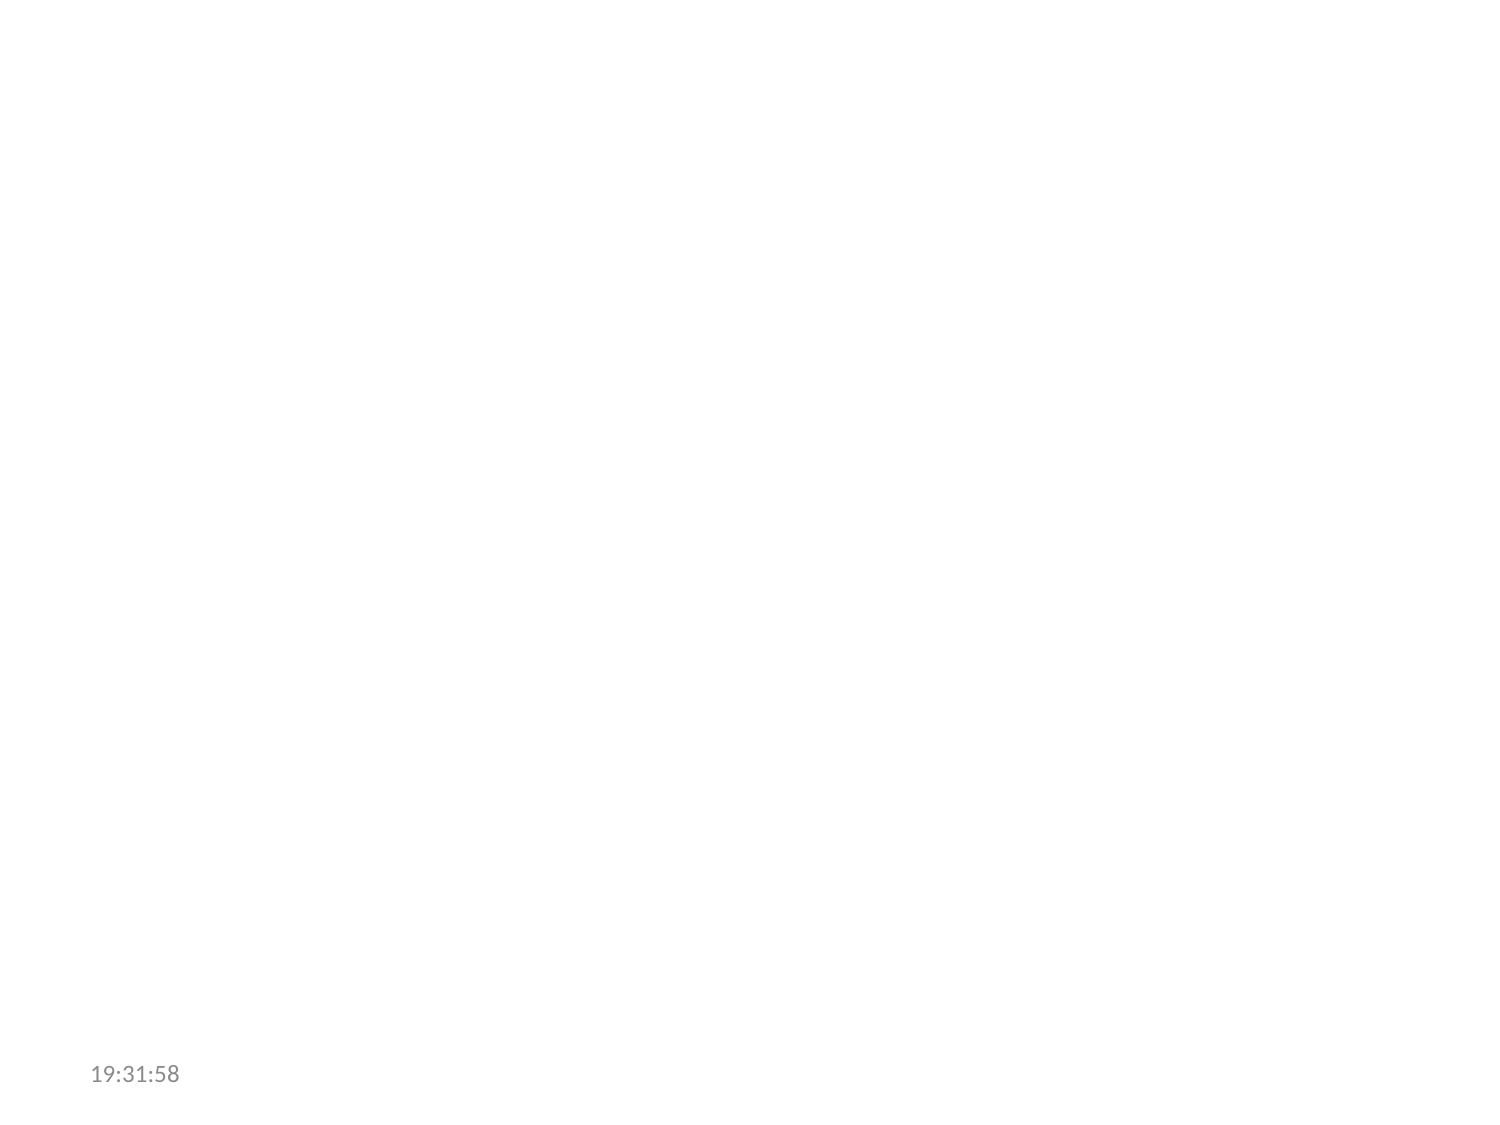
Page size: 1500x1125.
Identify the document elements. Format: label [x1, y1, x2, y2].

slide_number [75, 1042, 425, 1103]
